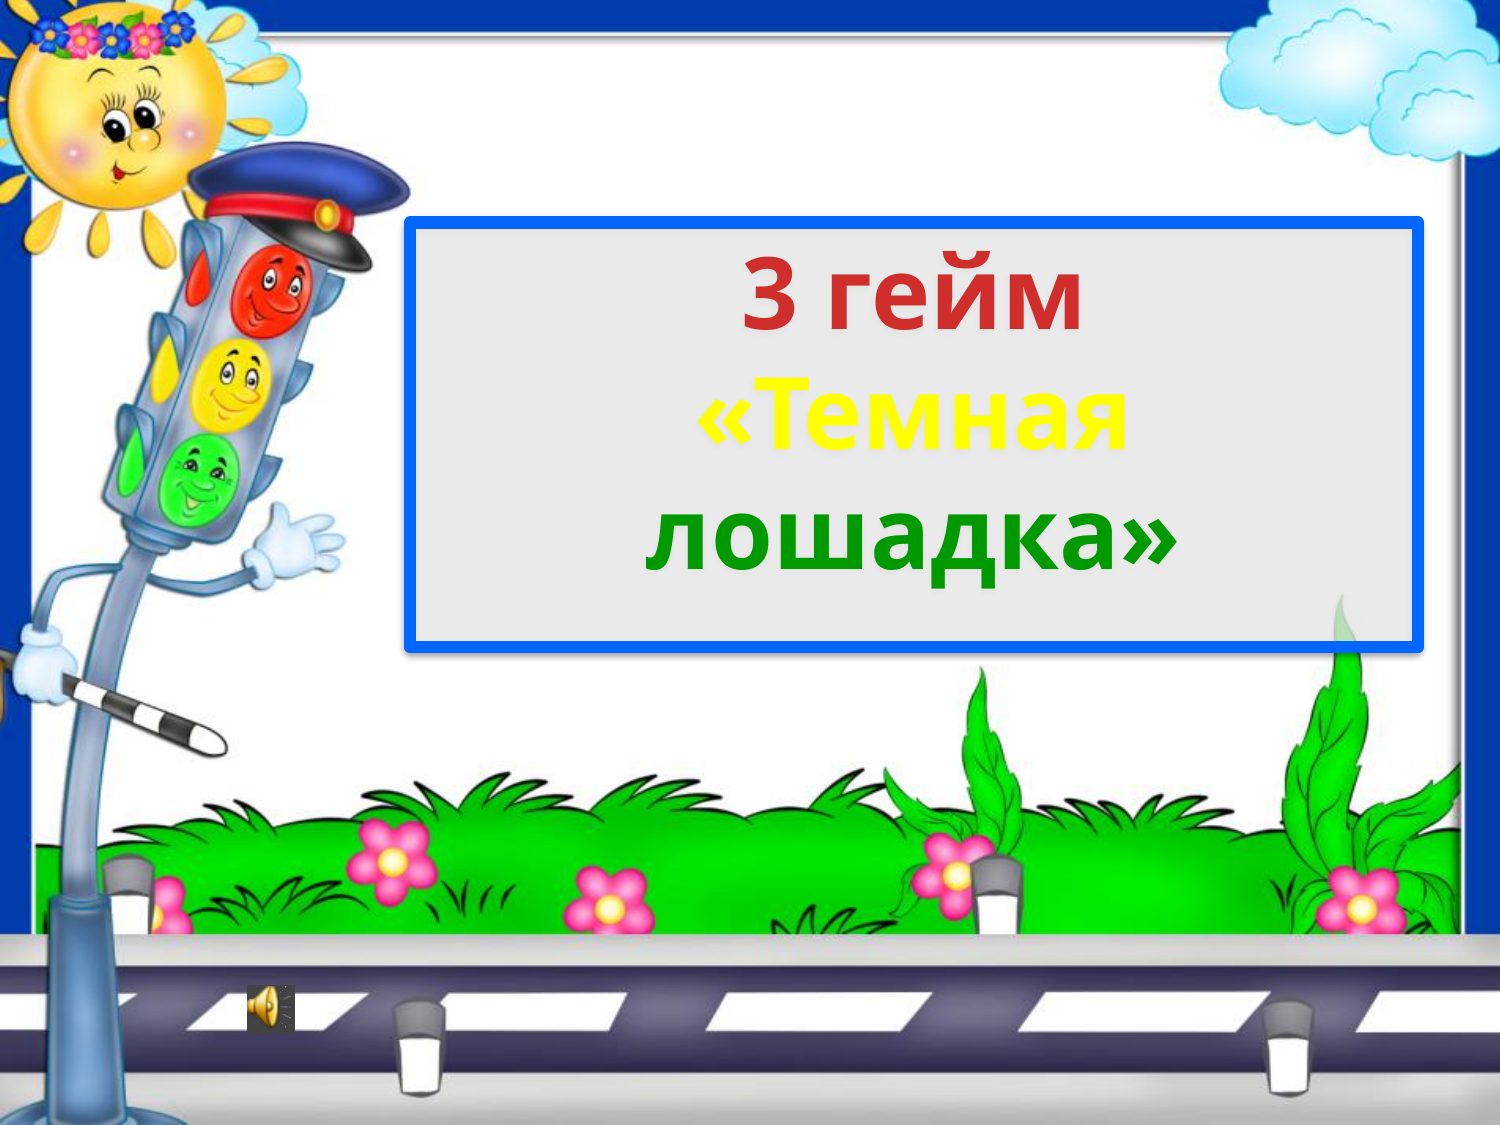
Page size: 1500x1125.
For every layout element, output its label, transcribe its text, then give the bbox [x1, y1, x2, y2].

picture [0, 0, 1500, 1125]
text_box 3 гейм «Темная лошадка» [409, 222, 1419, 648]
